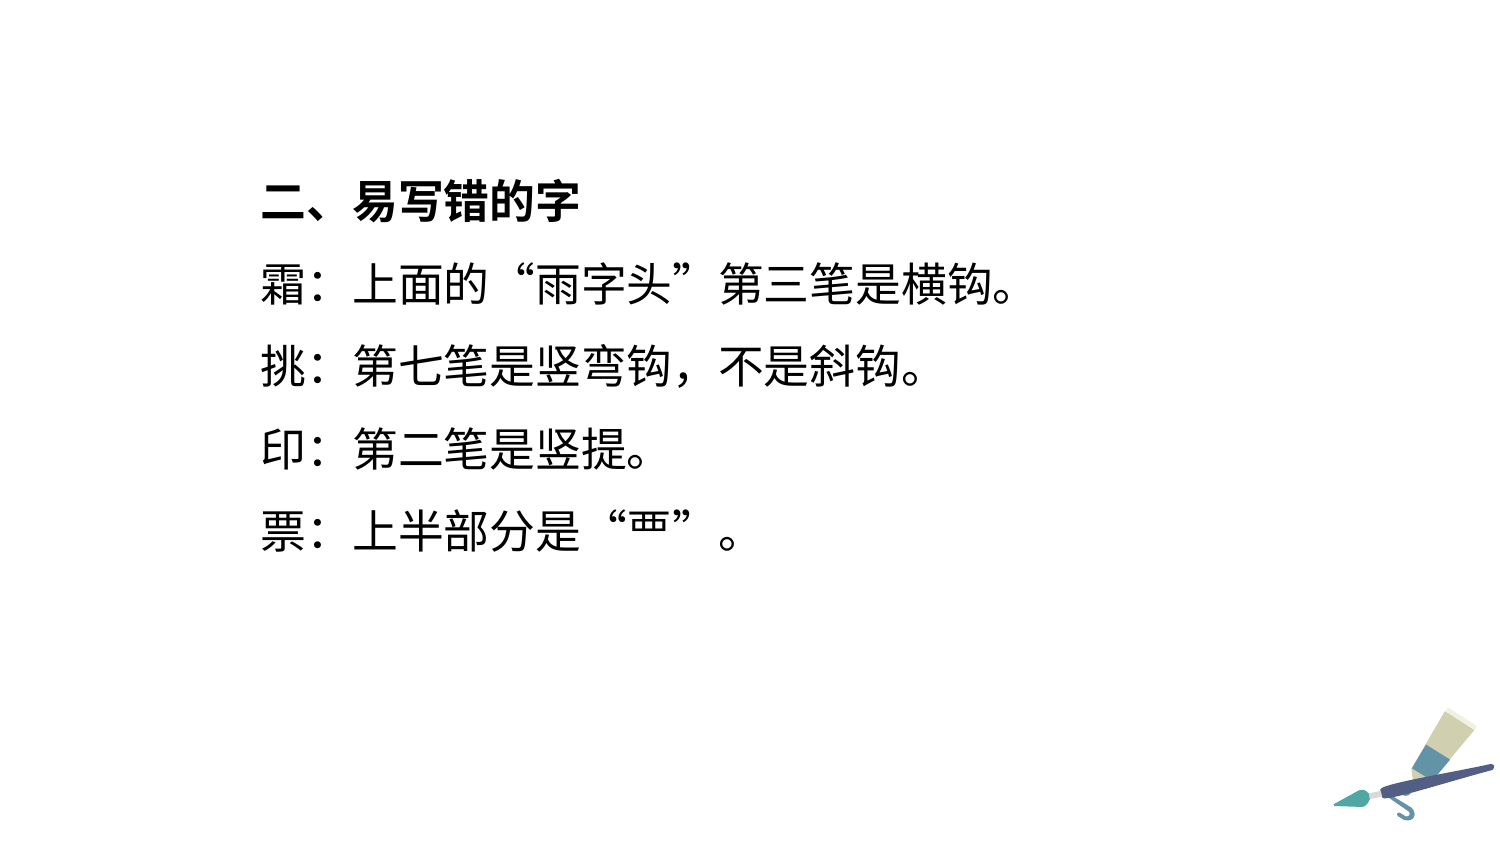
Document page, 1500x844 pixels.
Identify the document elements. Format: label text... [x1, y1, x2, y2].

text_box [1358, 708, 1481, 844]
text_box 二、易写错的字 霜：上面的“雨字头”第三笔是横钩。 挑：第七笔是竖弯钩，不是斜钩。 印：第二笔是竖提。 票：上半部分是“覀”。 [246, 138, 1393, 565]
